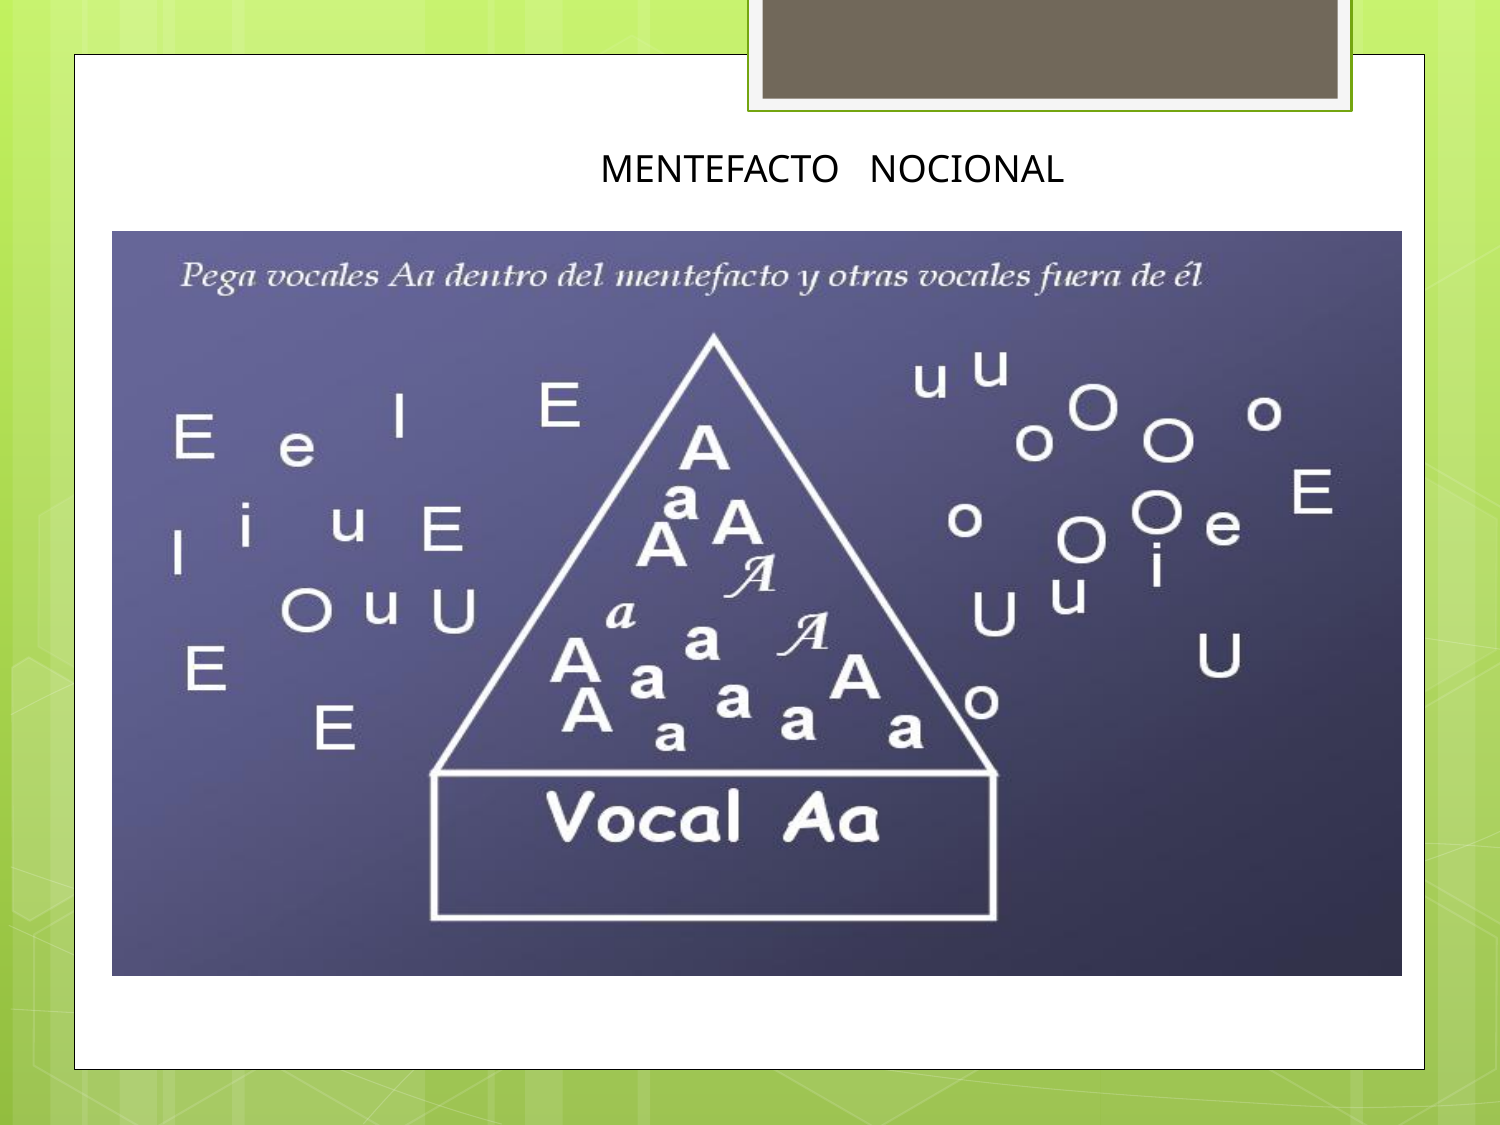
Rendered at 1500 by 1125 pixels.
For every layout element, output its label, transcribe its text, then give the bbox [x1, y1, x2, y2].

picture [111, 231, 1402, 977]
text_box MENTEFACTO NOCIONAL [419, 137, 1247, 197]
